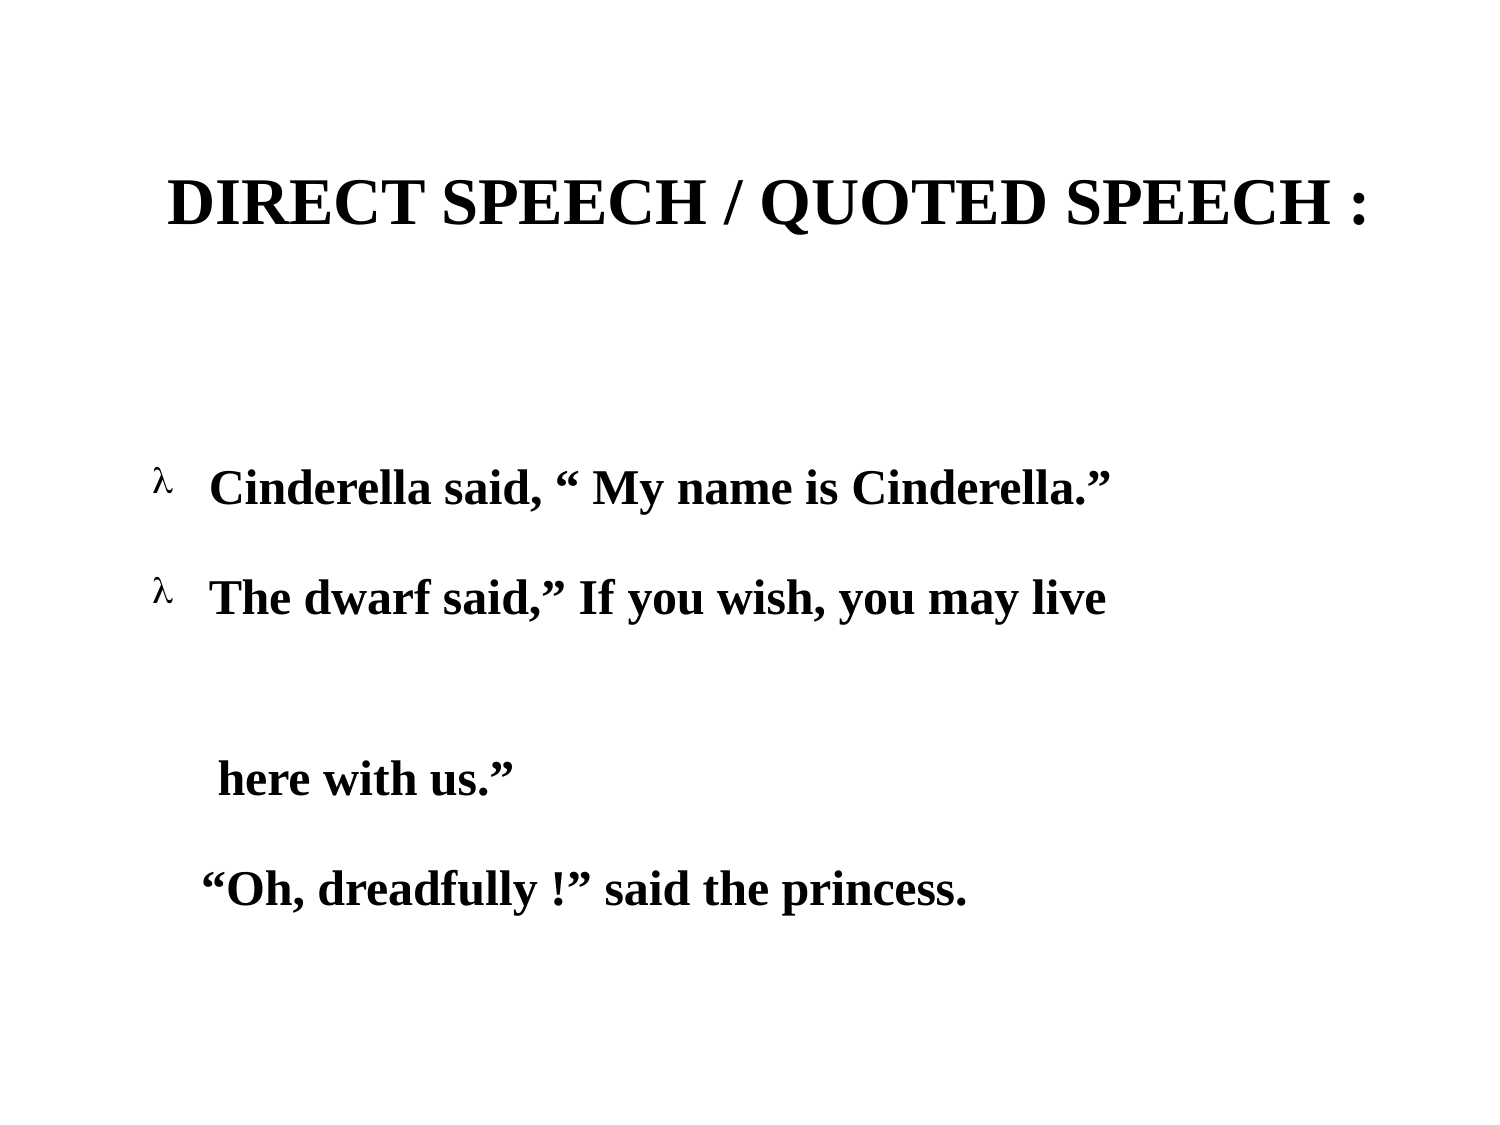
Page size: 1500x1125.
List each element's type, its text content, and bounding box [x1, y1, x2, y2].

title DIRECT SPEECH / QUOTED SPEECH : [158, 102, 1378, 293]
text_box Cinderella said, “ My name is Cinderella.” The dwarf said,” If you wish, you may live here with us.” “Oh, dreadfully !” said the princess. [150, 452, 1362, 915]
